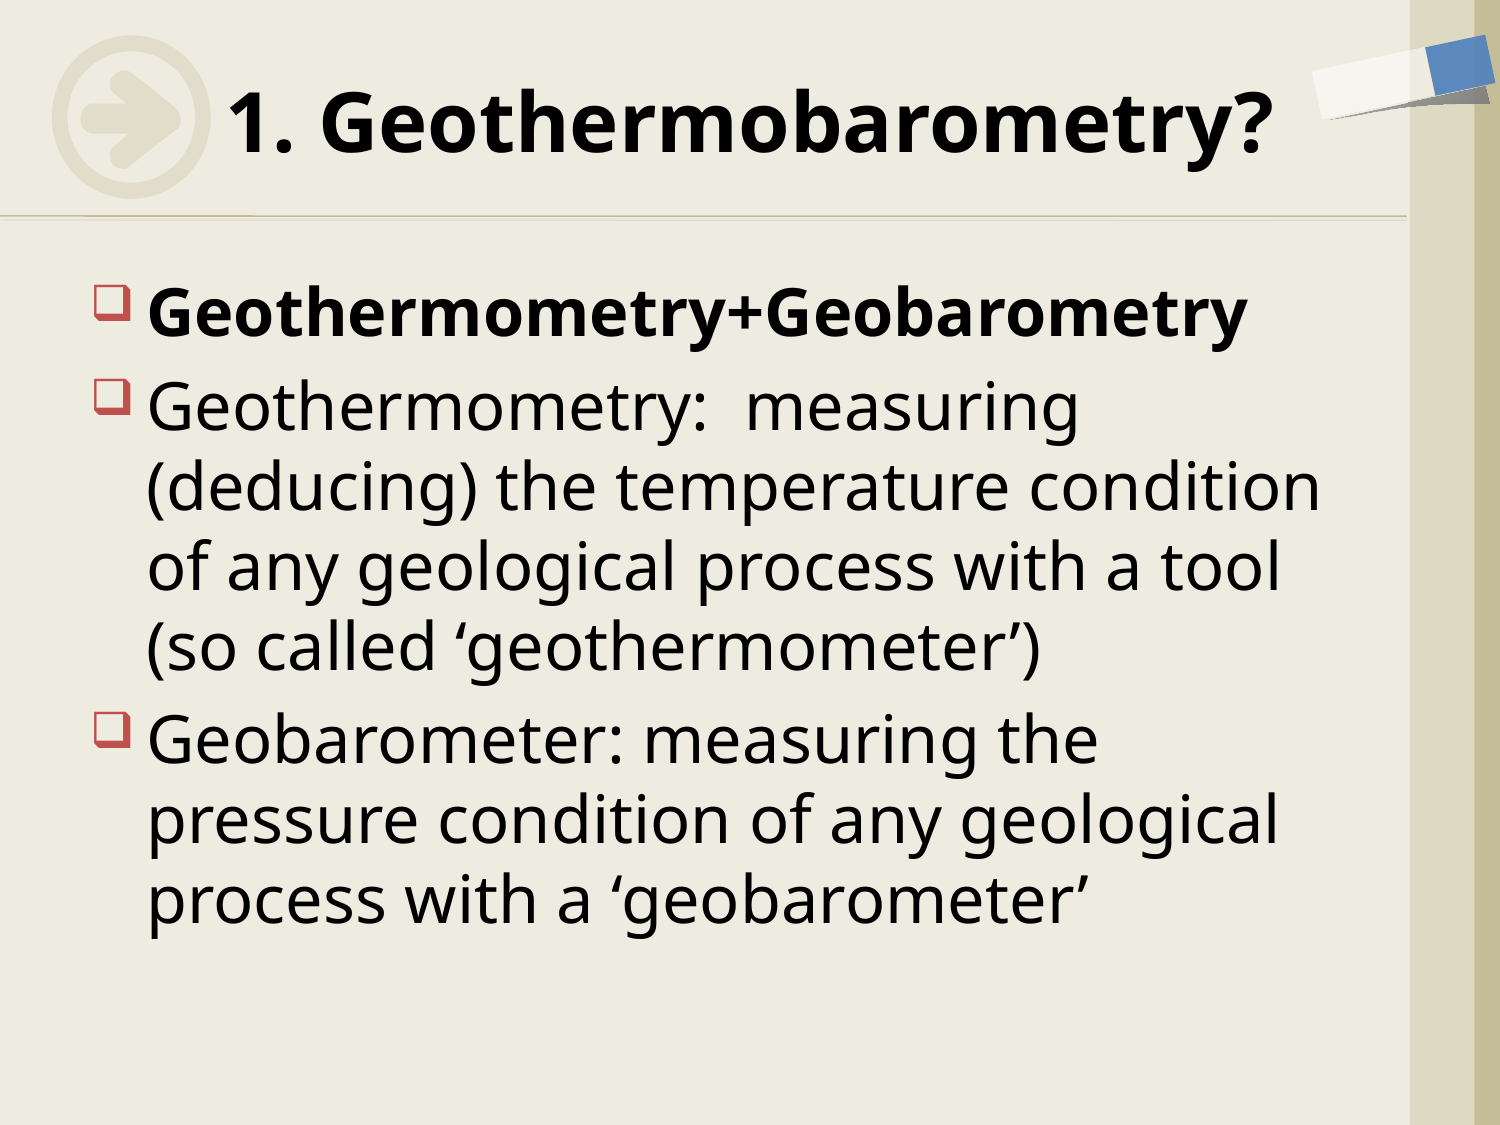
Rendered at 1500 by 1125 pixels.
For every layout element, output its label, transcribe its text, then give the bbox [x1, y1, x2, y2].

list Geothermometry+Geobarometry Geothermometry: measuring (deducing) the temperature condition of any geological process with a tool (so called ‘geothermometer’) Geobarometer: measuring the pressure condition of any geological process with a ‘geobarometer’ [75, 262, 1406, 1005]
title 1. Geothermobarometry? [75, 24, 1425, 213]
